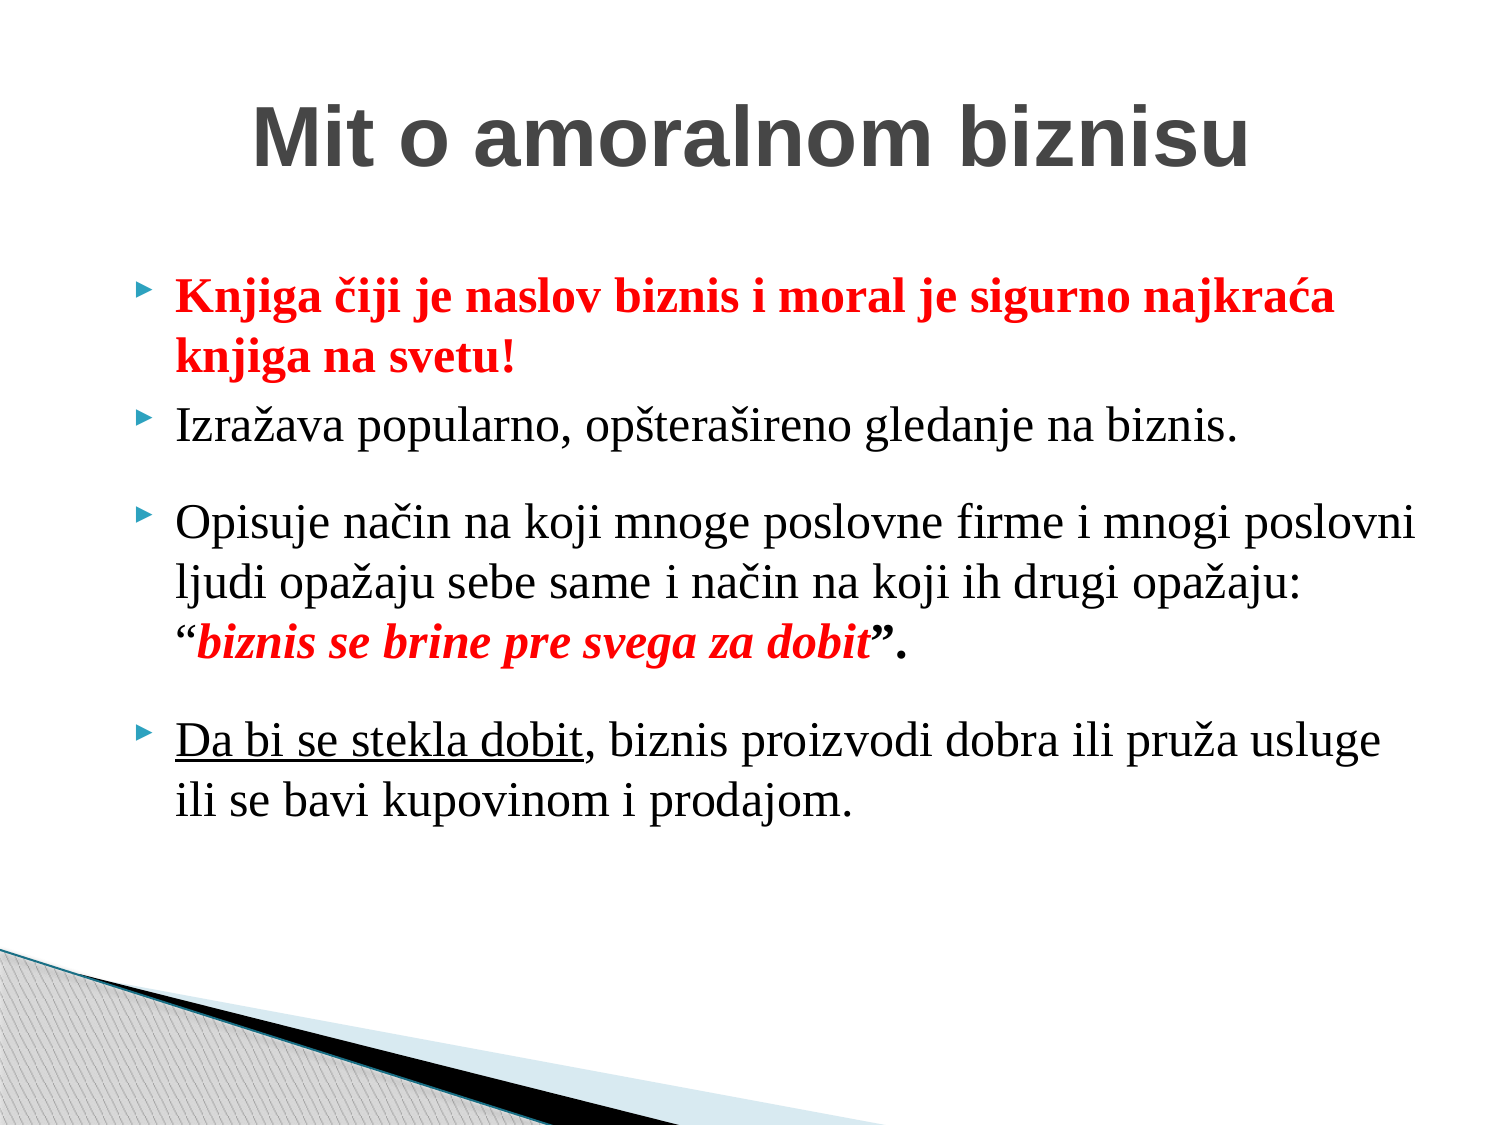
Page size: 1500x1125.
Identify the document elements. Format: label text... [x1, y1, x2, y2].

list Knjiga čiji je naslov biznis i moral je sigurno najkraća knjiga na svetu! Izražava popularno, opšterašireno gledanje na biznis. Opisuje način na koji mnoge poslovne firme i mnogi poslovni ljudi opažaju sebe same i način na koji ih drugi opažaju: “biznis se brine pre svega za dobit”. Da bi se stekla dobit, biznis proizvodi dobra ili pruža usluge ili se bavi kupovinom i prodajom. [100, 255, 1451, 878]
title Mit o amoralnom biznisu [99, 51, 1405, 214]
